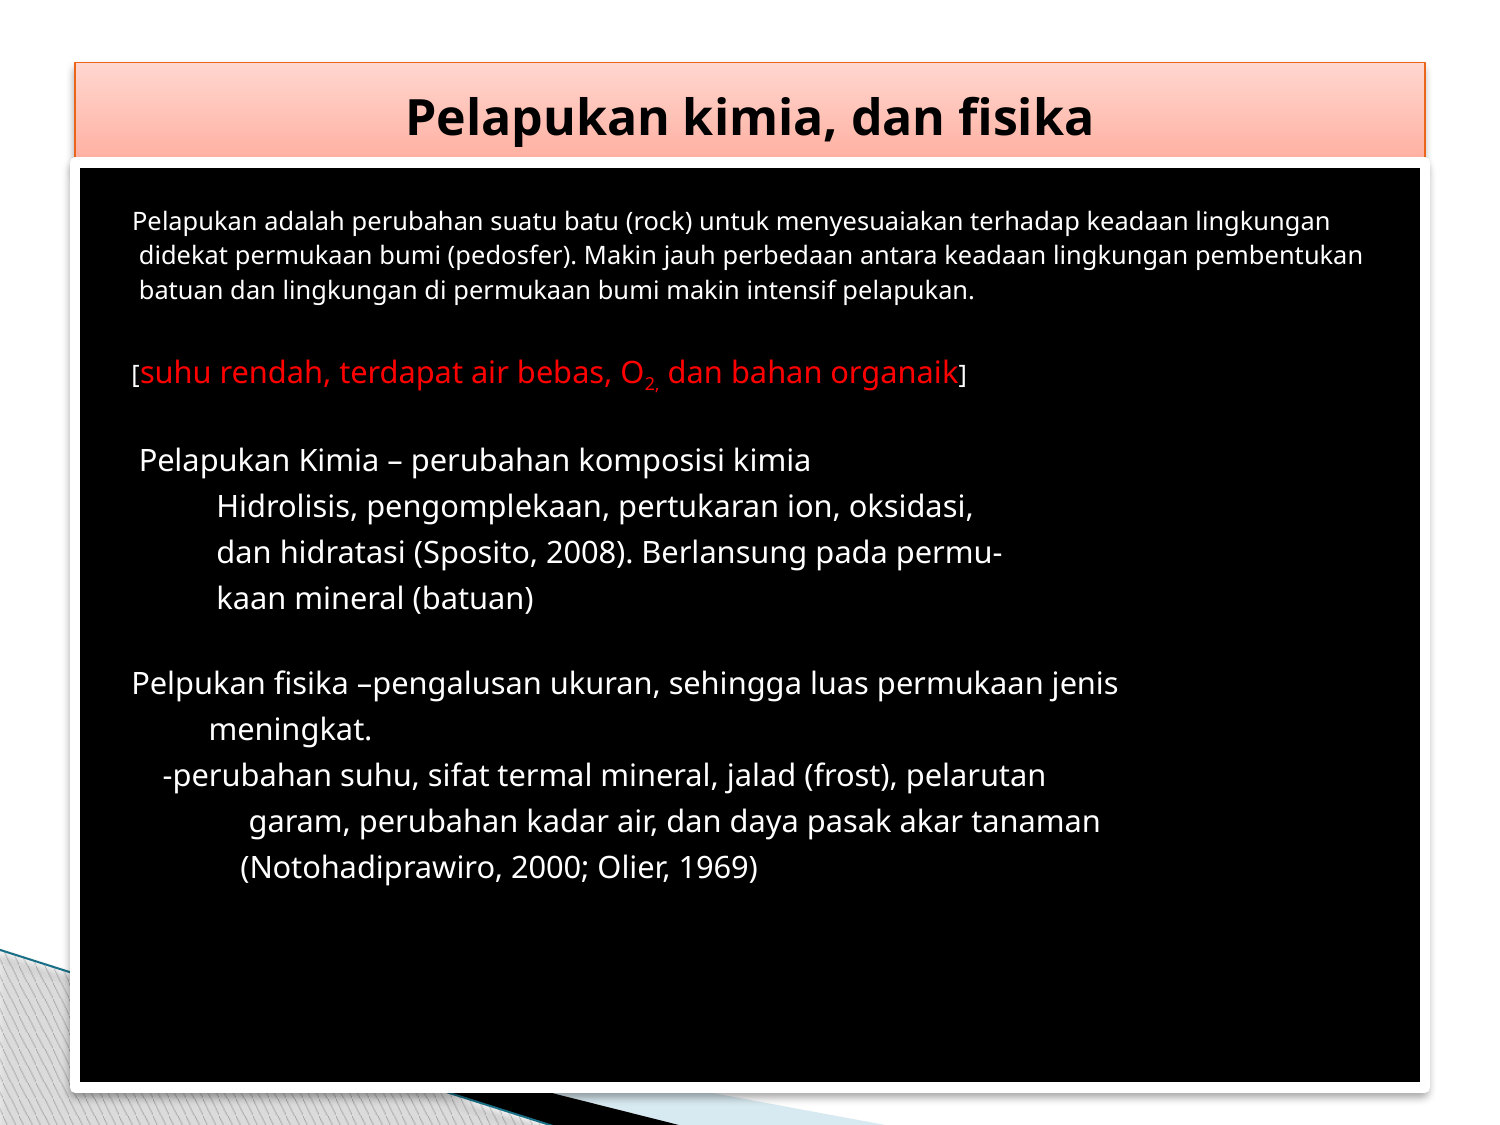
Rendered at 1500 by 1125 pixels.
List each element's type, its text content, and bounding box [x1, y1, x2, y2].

list Pelapukan adalah perubahan suatu batu (rock) untuk menyesuaiakan terhadap keadaan lingkungan didekat permukaan bumi (pedosfer). Makin jauh perbedaan antara keadaan lingkungan pembentukan batuan dan lingkungan di permukaan bumi makin intensif pelapukan. [suhu rendah, terdapat air bebas, O2, dan bahan organaik] Pelapukan Kimia – perubahan komposisi kimia Hidrolisis, pengomplekaan, pertukaran ion, oksidasi, dan hidratasi (Sposito, 2008). Berlansung pada permu- kaan mineral (batuan) Pelpukan fisika –pengalusan ukuran, sehingga luas permukaan jenis meningkat. -perubahan suhu, sifat termal mineral, jalad (frost), pelarutan garam, perubahan kadar air, dan daya pasak akar tanaman (Notohadiprawiro, 2000; Olier, 1969) [70, 157, 1430, 1093]
title Pelapukan kimia, dan fisika [74, 62, 1426, 157]
